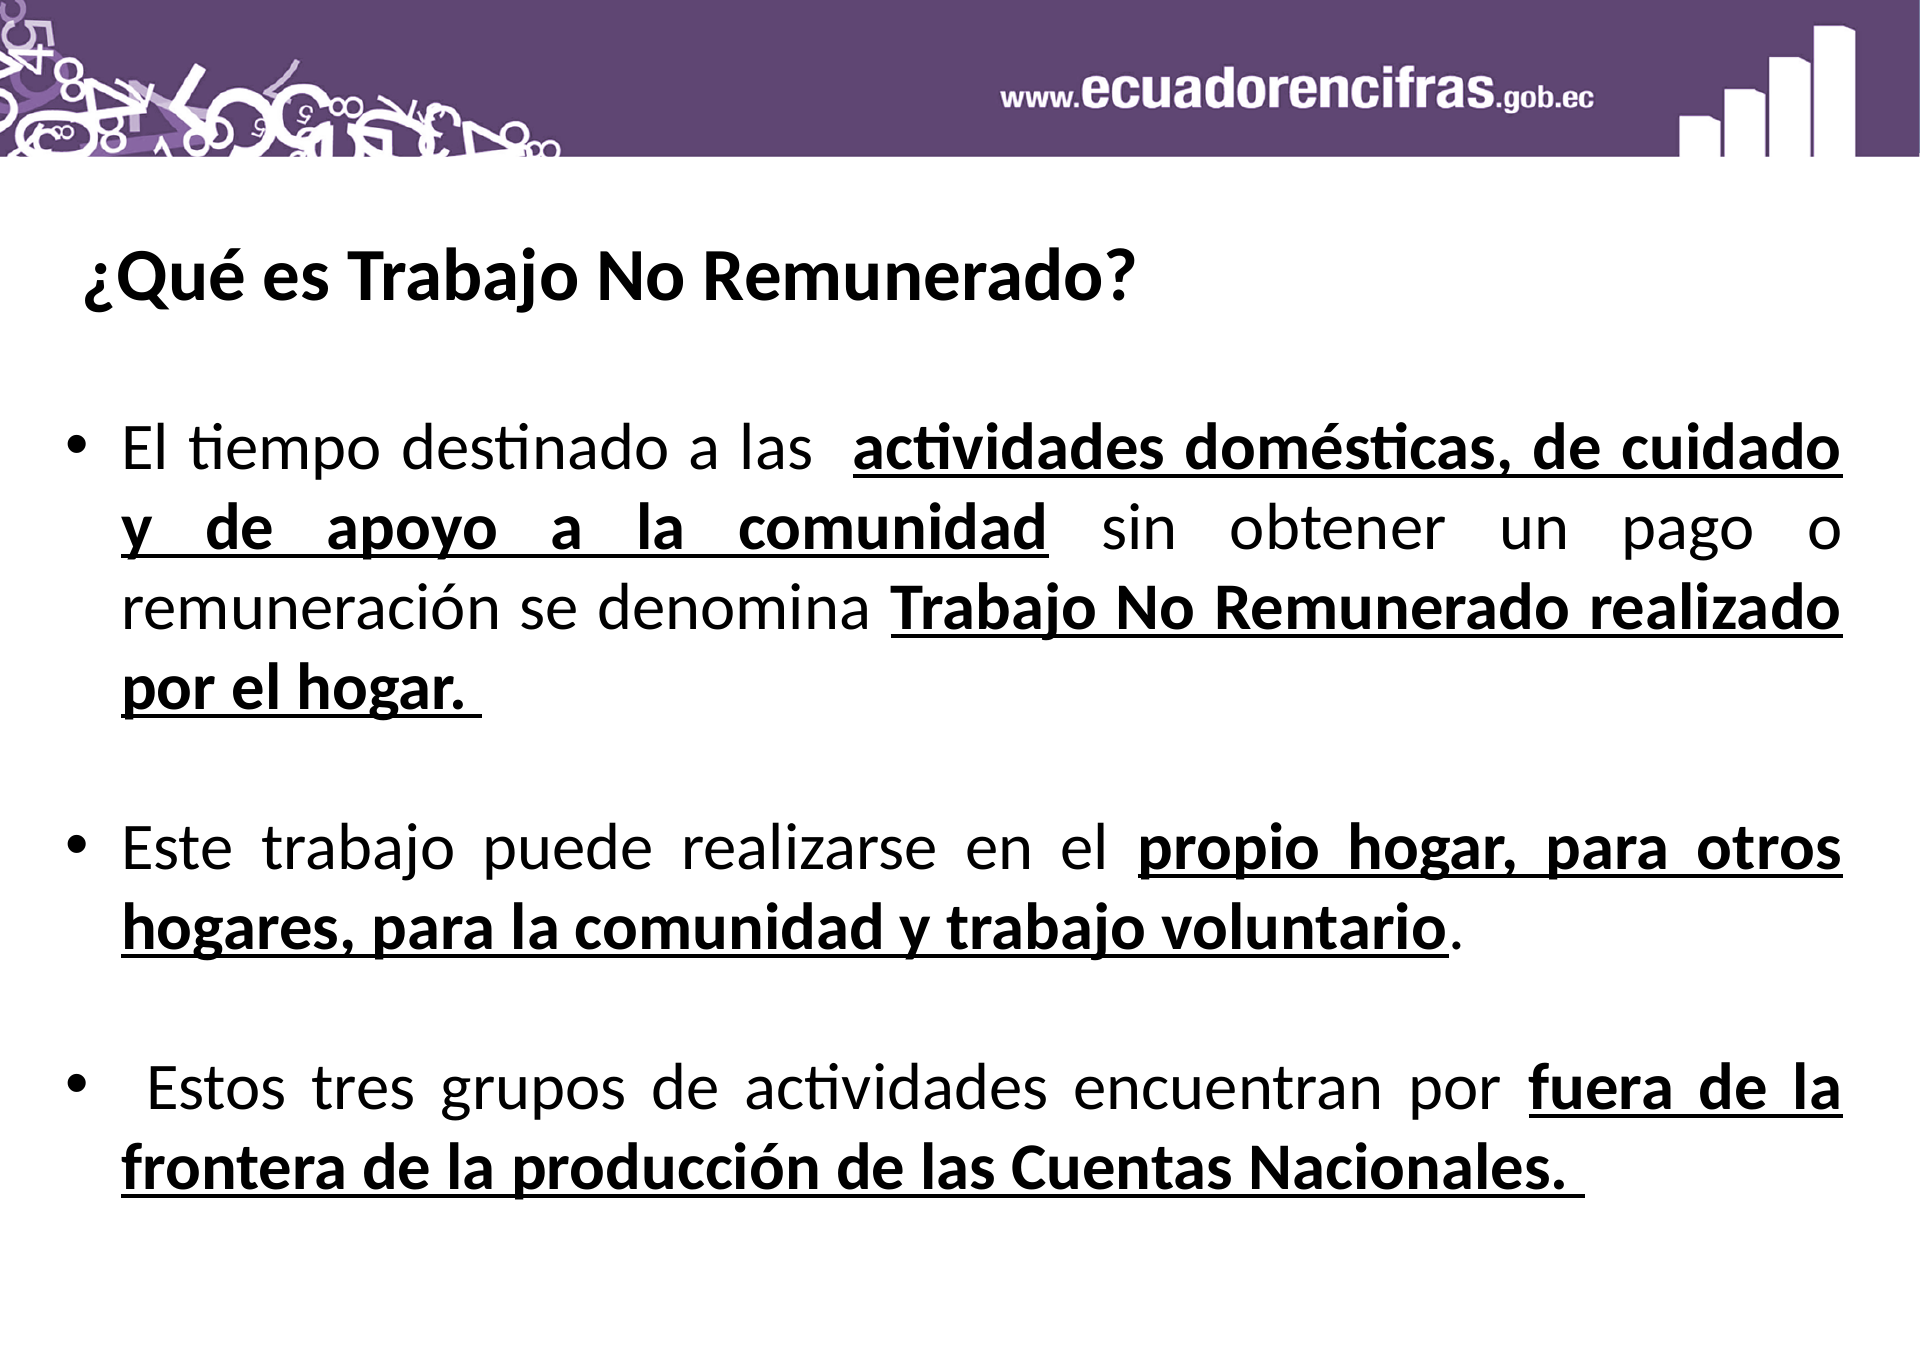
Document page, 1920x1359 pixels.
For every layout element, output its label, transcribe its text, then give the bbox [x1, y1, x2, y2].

picture [0, 0, 1920, 1359]
text_box ¿Qué es Trabajo No Remunerado? [50, 218, 1905, 324]
text_box El tiempo destinado a las actividades domésticas, de cuidado y de apoyo a la comunidad sin obtener un pago o remuneración se denomina Trabajo No Remunerado realizado por el hogar. Este trabajo puede realizarse en el propio hogar, para otros hogares, para la comunidad y trabajo voluntario. Estos tres grupos de actividades encuentran por fuera de la frontera de la producción de las Cuentas Nacionales. [50, 395, 1858, 1290]
